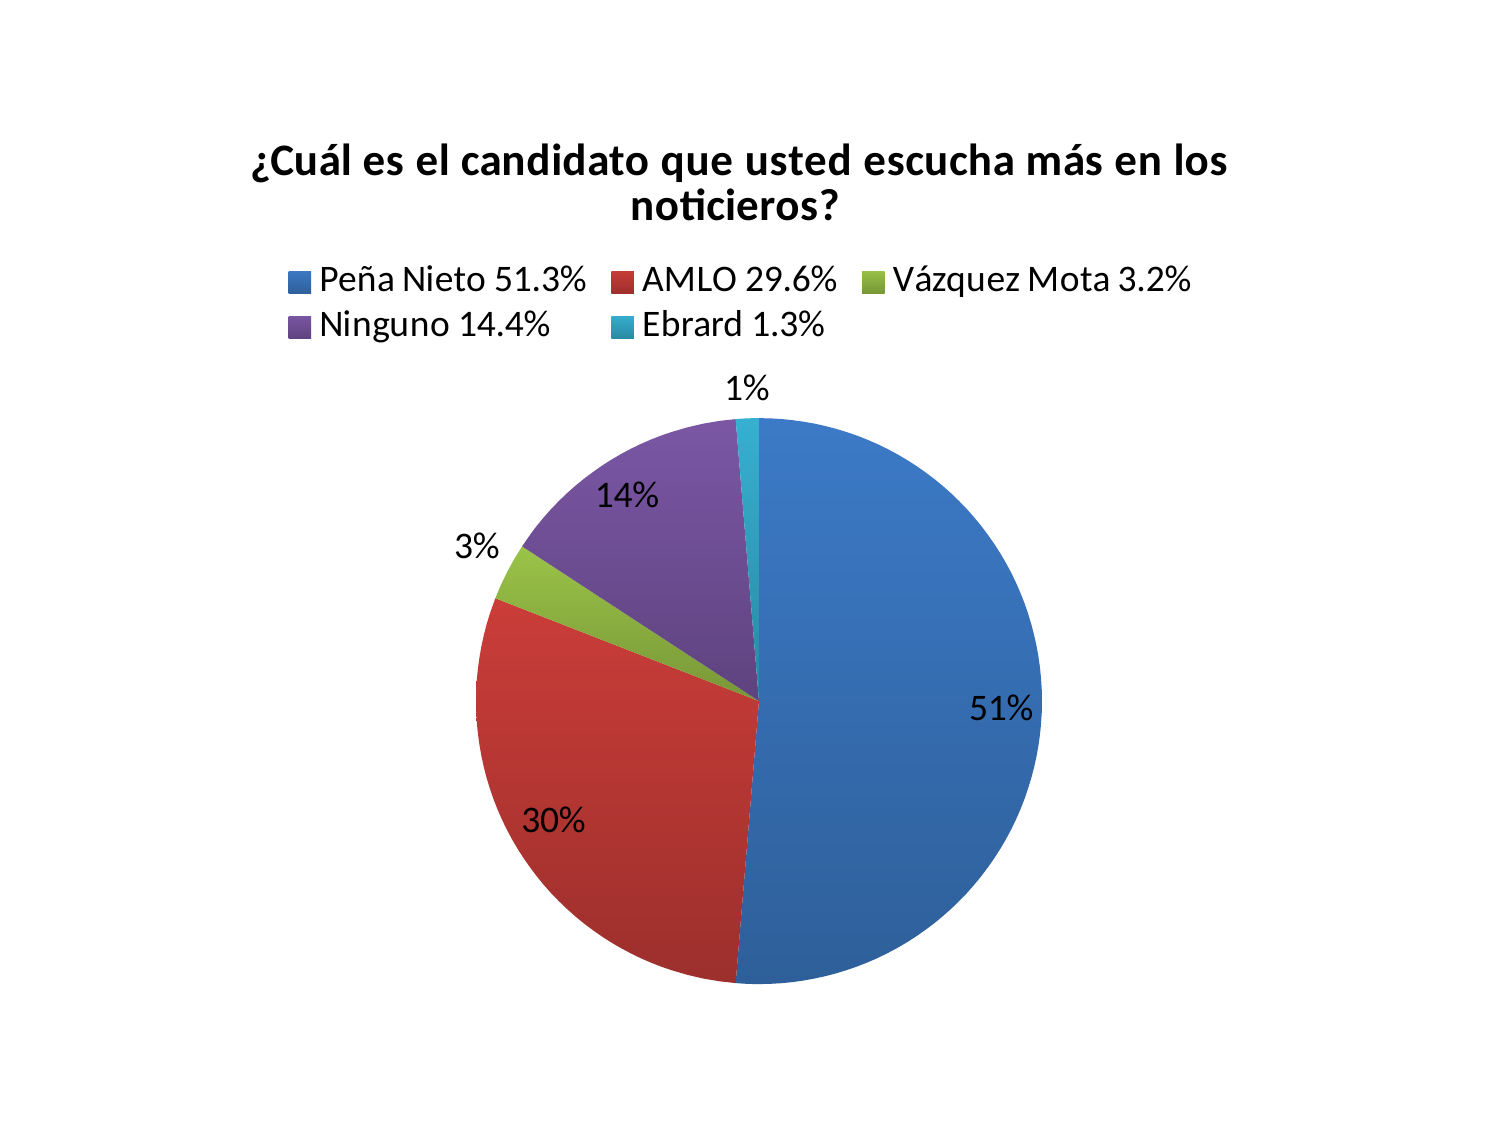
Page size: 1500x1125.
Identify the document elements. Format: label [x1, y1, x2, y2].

chart [88, 101, 1392, 1003]
